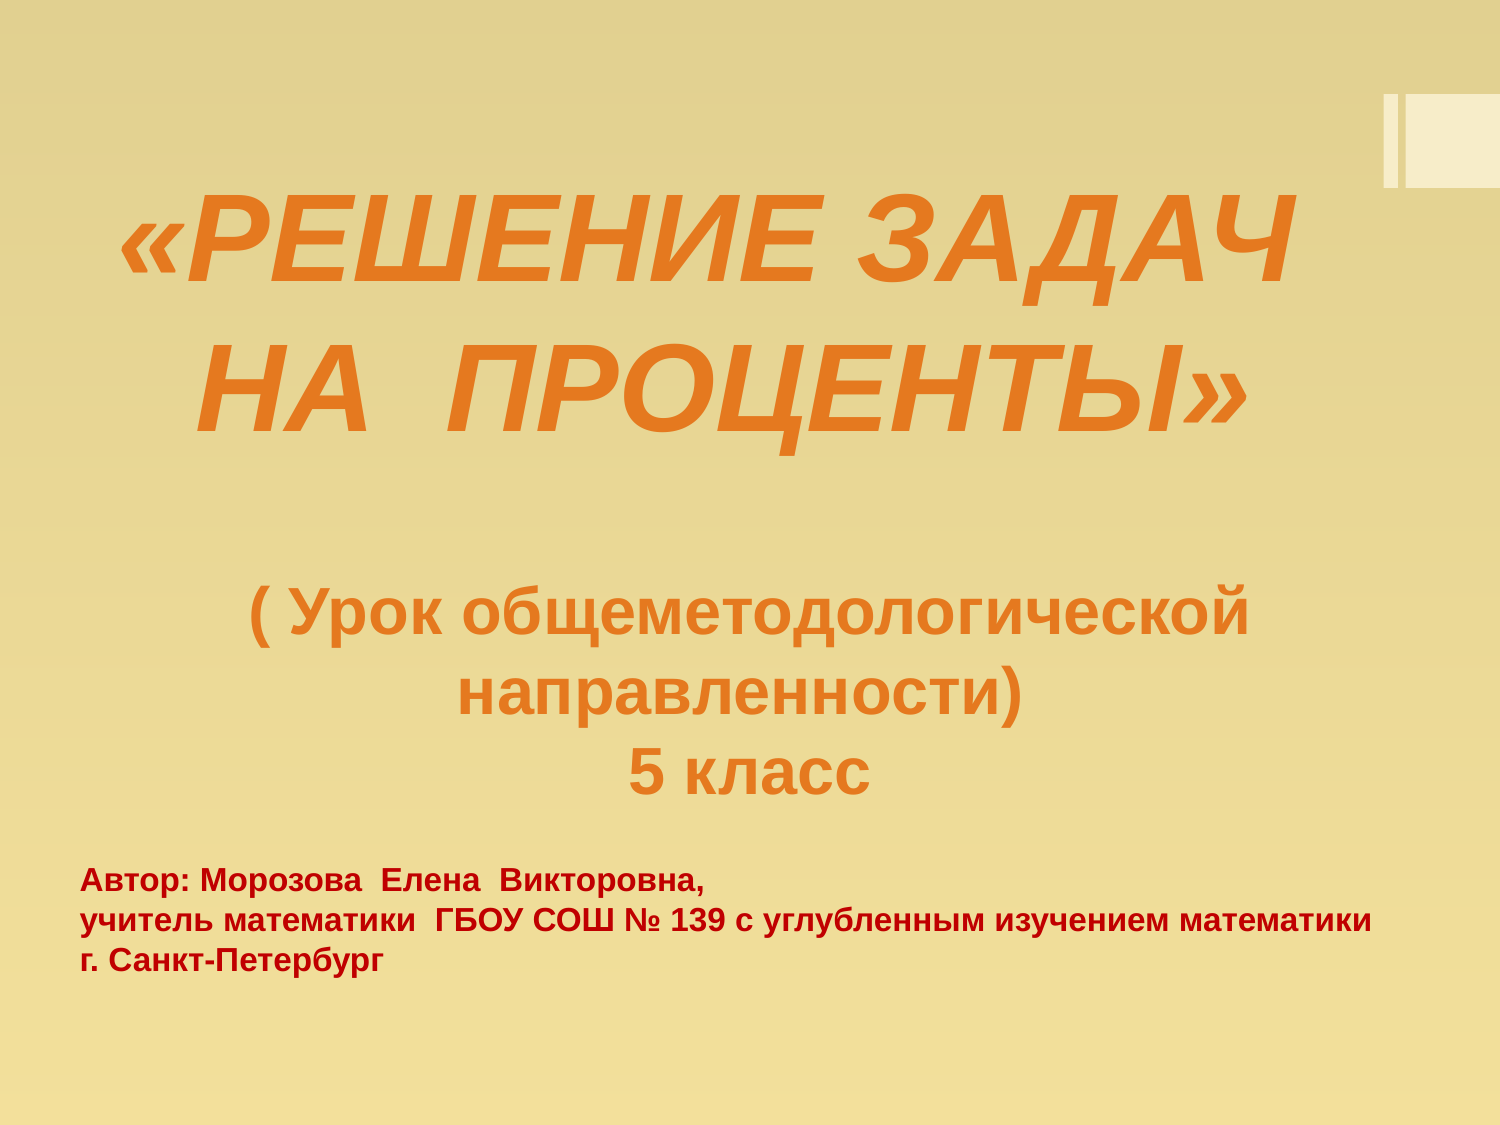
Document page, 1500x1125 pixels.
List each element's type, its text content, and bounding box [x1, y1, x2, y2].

text_box ( Урок общеметодологической направленности) 5 класс [0, 560, 1500, 816]
text_box Автор: Морозова Елена Викторовна, учитель математики ГБОУ СОШ № 139 с углубленным изучением математики г. Санкт-Петербург [64, 850, 1430, 986]
text_box «Решение задач на проценты» [17, 148, 1430, 614]
